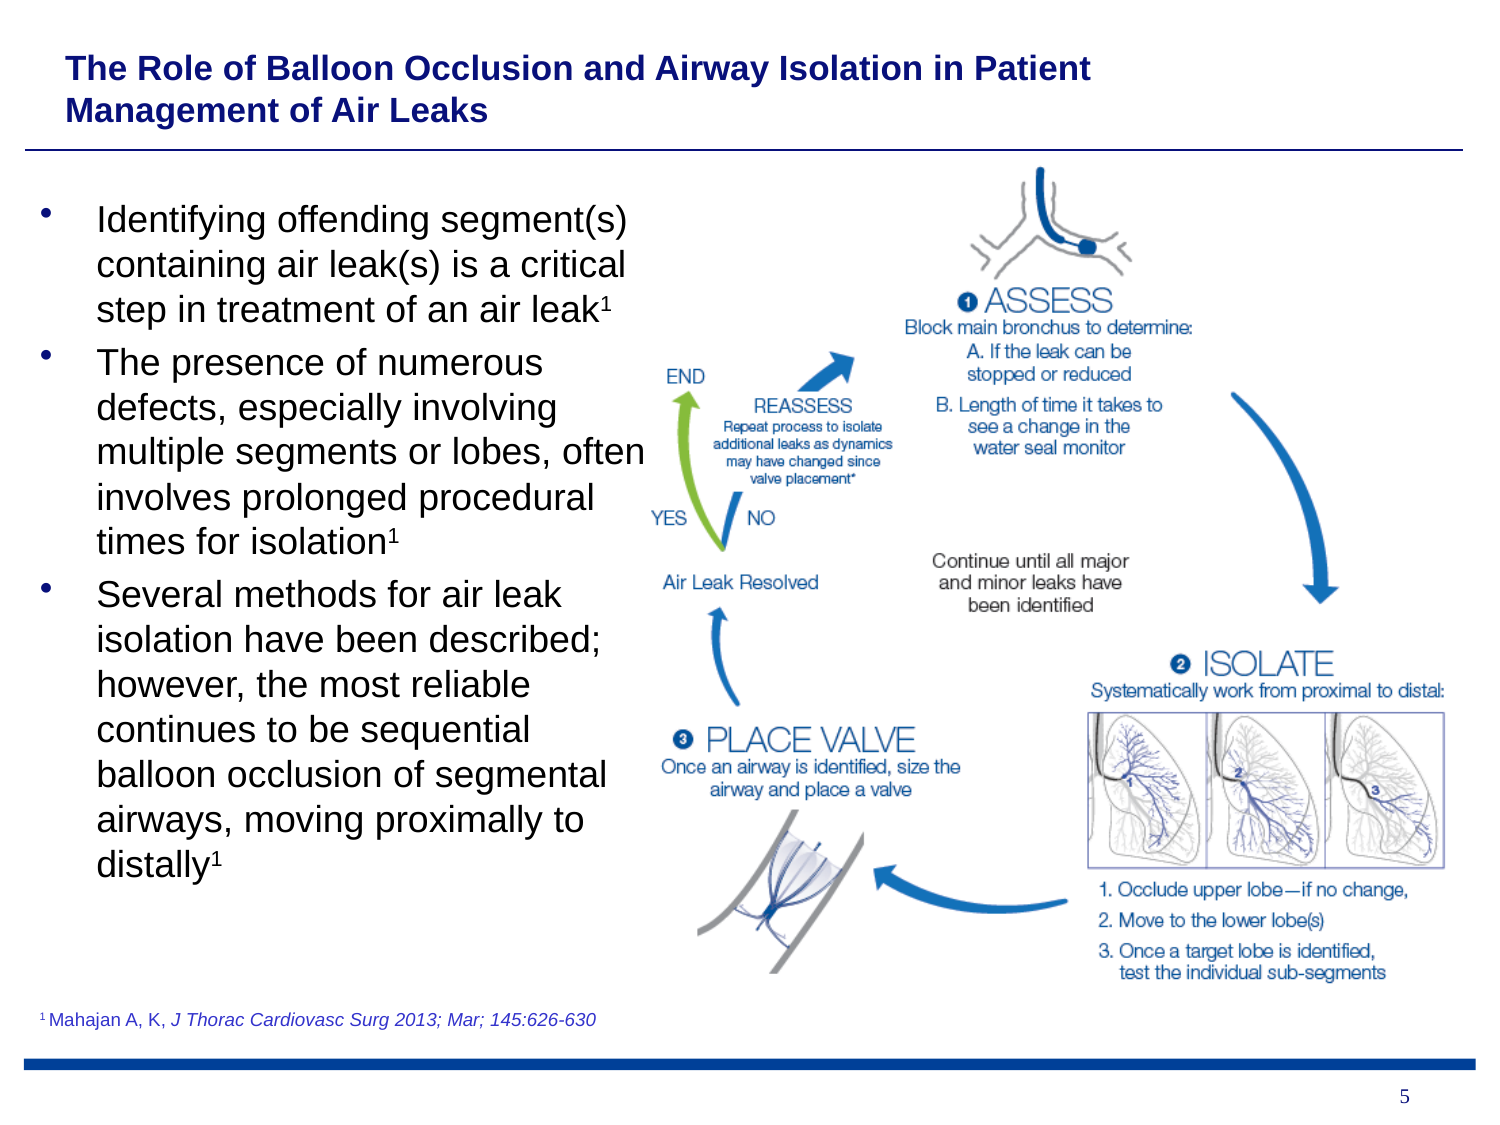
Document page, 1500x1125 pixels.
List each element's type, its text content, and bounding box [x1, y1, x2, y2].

list Identifying offending segment(s) containing air leak(s) is a critical step in treatment of an air leak1 The presence of numerous defects, especially involving multiple segments or lobes, often involves prolonged procedural times for isolation1 Several methods for air leak isolation have been described; however, the most reliable continues to be sequential balloon occlusion of segmental airways, moving proximally to distally1 [24, 187, 594, 863]
slide_number 5 [1074, 1065, 1425, 1125]
picture [599, 162, 1480, 986]
text_box 1 Mahajan A, K, J Thorac Cardiovasc Surg 2013; Mar; 145:626-630 [24, 999, 1438, 1060]
title The Role of Balloon Occlusion and Airway Isolation in Patient Management of Air Leaks [49, 37, 1326, 138]
